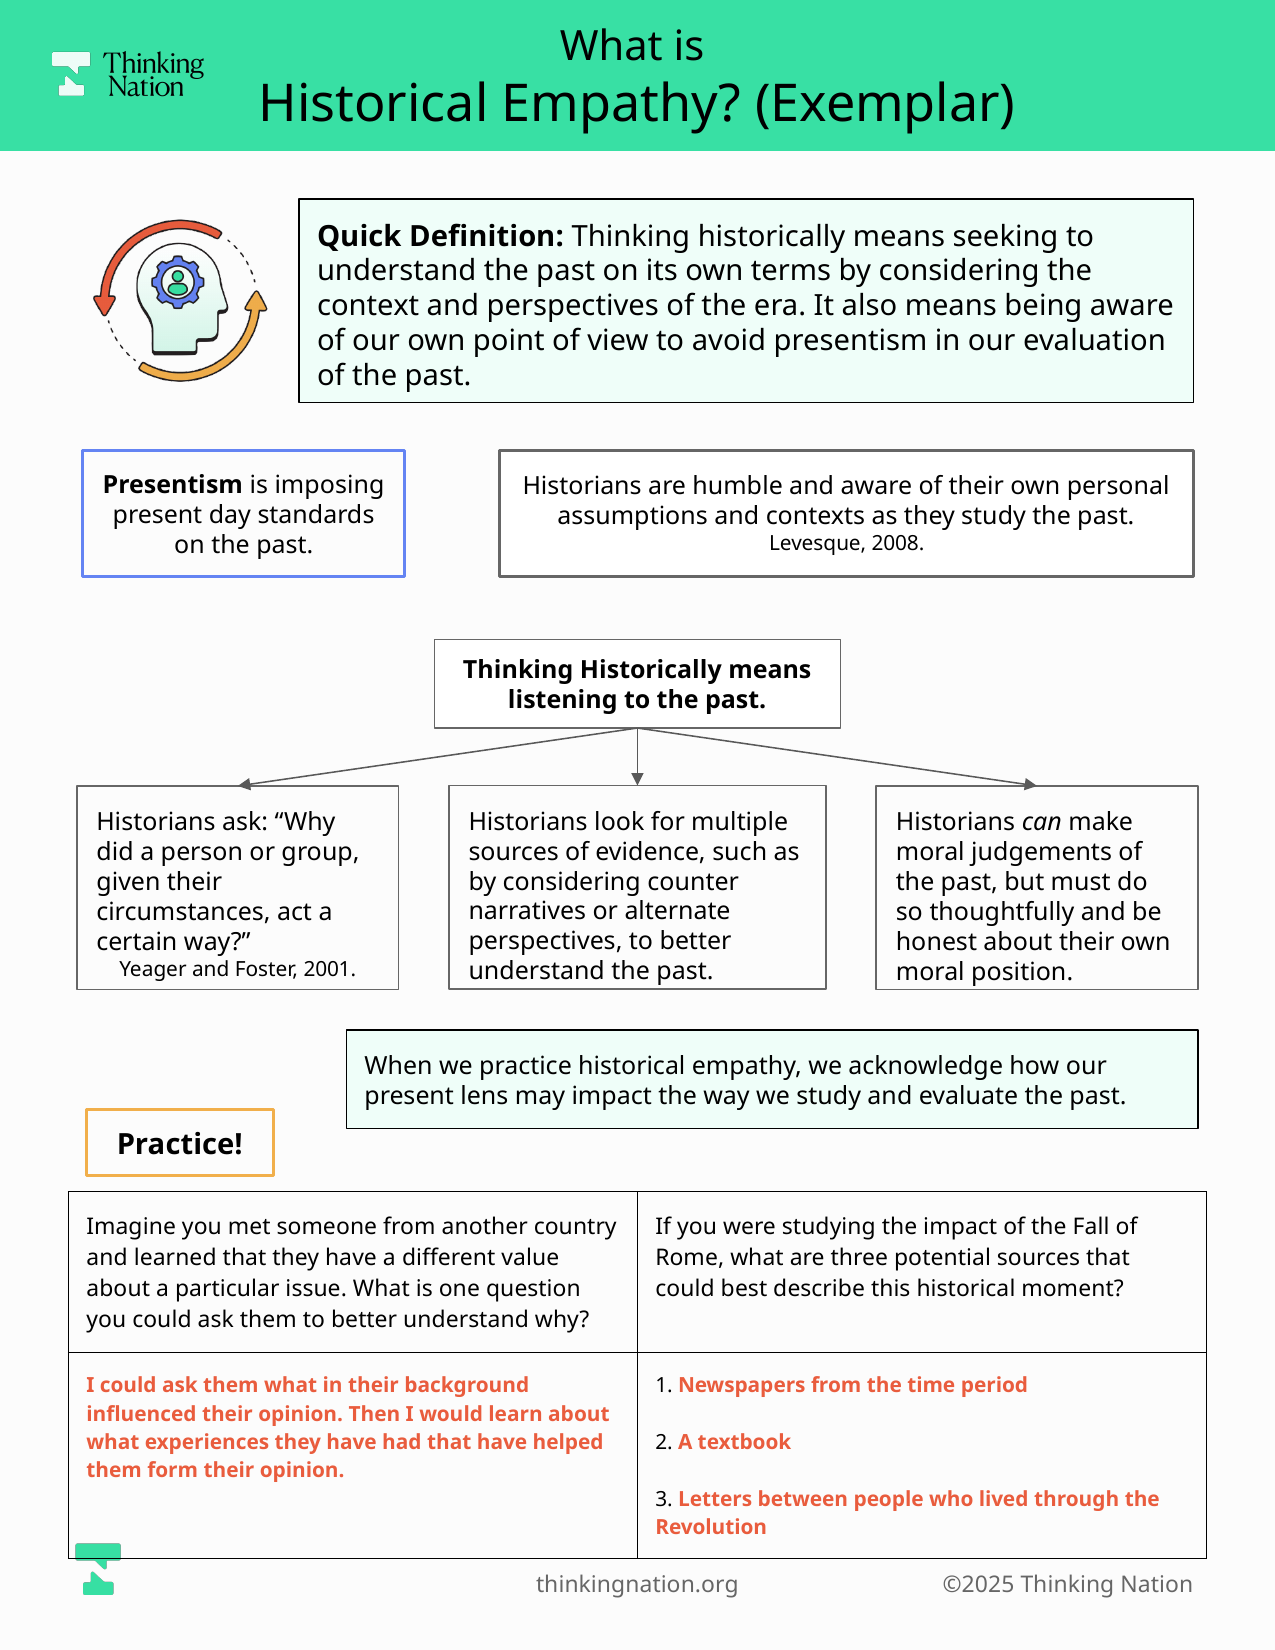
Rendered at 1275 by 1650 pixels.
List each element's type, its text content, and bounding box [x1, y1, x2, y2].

text_box Presentism is imposing present day standards on the past. [82, 450, 405, 577]
picture [62, 1533, 134, 1605]
table_cell 1. Newspapers from the time period 2. A textbook 3. Letters between people who lived through the Revolution [638, 1353, 1206, 1558]
text_box Historians look for multiple sources of evidence, such as by considering counter narratives or alternate perspectives, to better understand the past. [448, 796, 826, 989]
text_box Thinking Historically means listening to the past. [434, 639, 841, 726]
text_box Practice! [86, 1109, 274, 1176]
text_box Historians can make moral judgements of the past, but must do so thoughtfully and be honest about their own moral position. [876, 785, 1198, 990]
text_box ©2025 Thinking Nation [907, 1553, 1210, 1605]
table_header If you were studying the impact of the Fall of Rome, what are three potential sources that could best describe this historical moment? [638, 1192, 1206, 1352]
text_box Quick Definition: Thinking historically means seeking to understand the past on its own terms by considering the context and perspectives of the era. It also means being aware of our own point of view to avoid presentism in our evaluation of the past. [299, 198, 1194, 403]
text_box thinkingnation.org [486, 1559, 789, 1605]
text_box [237, 727, 635, 787]
text_box Historians ask: “Why did a person or group, given their circumstances, act a certain way?” Yeager and Foster, 2001. [76, 785, 399, 990]
table_header Imagine you met someone from another country and learned that they have a different value about a particular issue. What is one question you could ask them to better understand why? [69, 1192, 637, 1352]
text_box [638, 727, 1038, 787]
picture [35, 37, 210, 110]
table_cell I could ask them what in their background influenced their opinion. Then I would learn about what experiences they have had that have helped them form their opinion. [69, 1353, 637, 1558]
picture [77, 198, 282, 403]
text_box When we practice historical empathy, we acknowledge how our present lens may impact the way we study and evaluate the past. [346, 1030, 1198, 1129]
text_box What is Historical Empathy? (Exemplar) [0, 0, 1275, 151]
text_box Historians are humble and aware of their own personal assumptions and contexts as they study the past. Levesque, 2008. [499, 450, 1194, 577]
